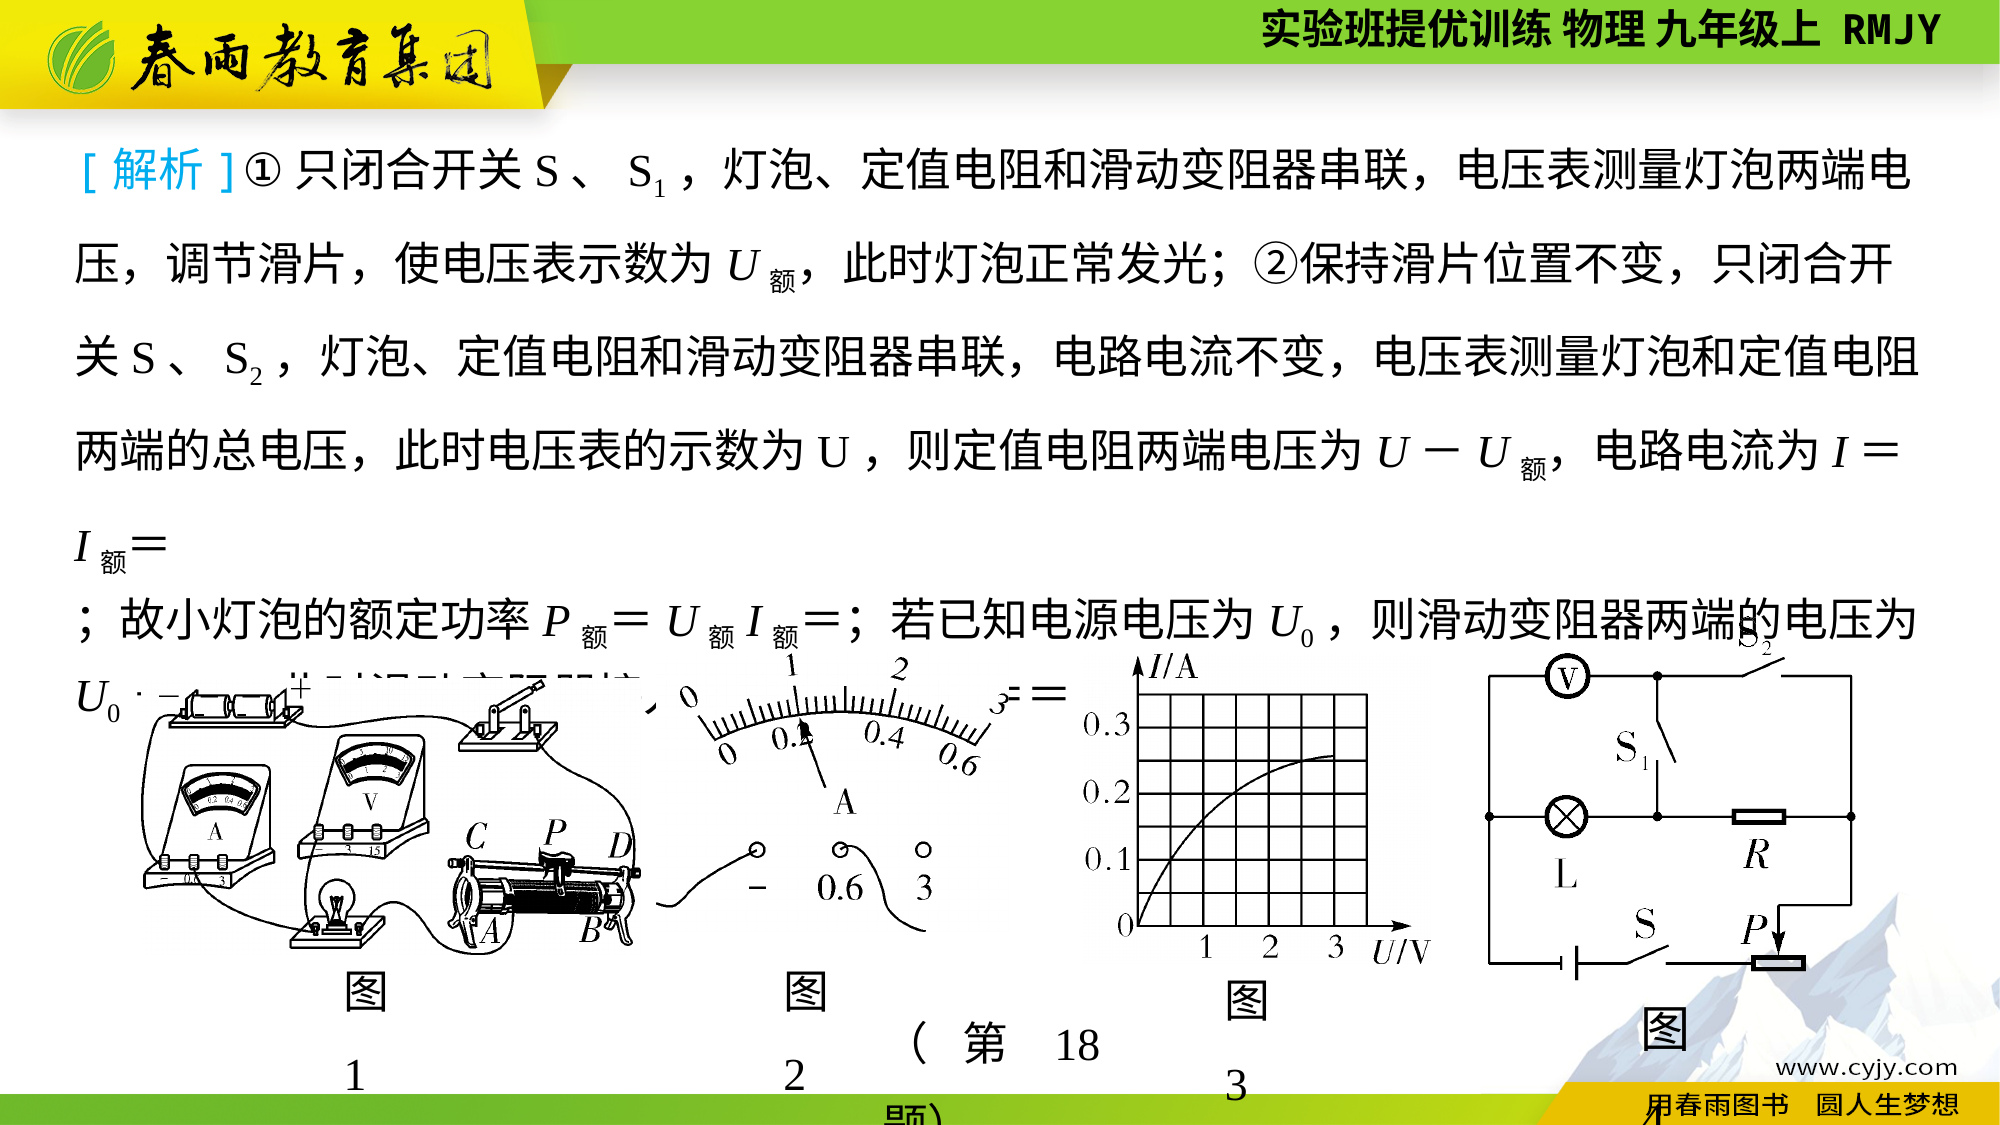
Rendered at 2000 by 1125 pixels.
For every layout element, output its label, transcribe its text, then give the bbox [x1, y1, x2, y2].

text_box 图4 [1625, 991, 1731, 1066]
text_box 图1 [328, 963, 428, 1025]
text_box 图2 [768, 940, 868, 1025]
text_box 图3 [1210, 972, 1309, 1035]
text_box （第18题） [867, 979, 1126, 1077]
picture [0, 0, 2000, 1125]
